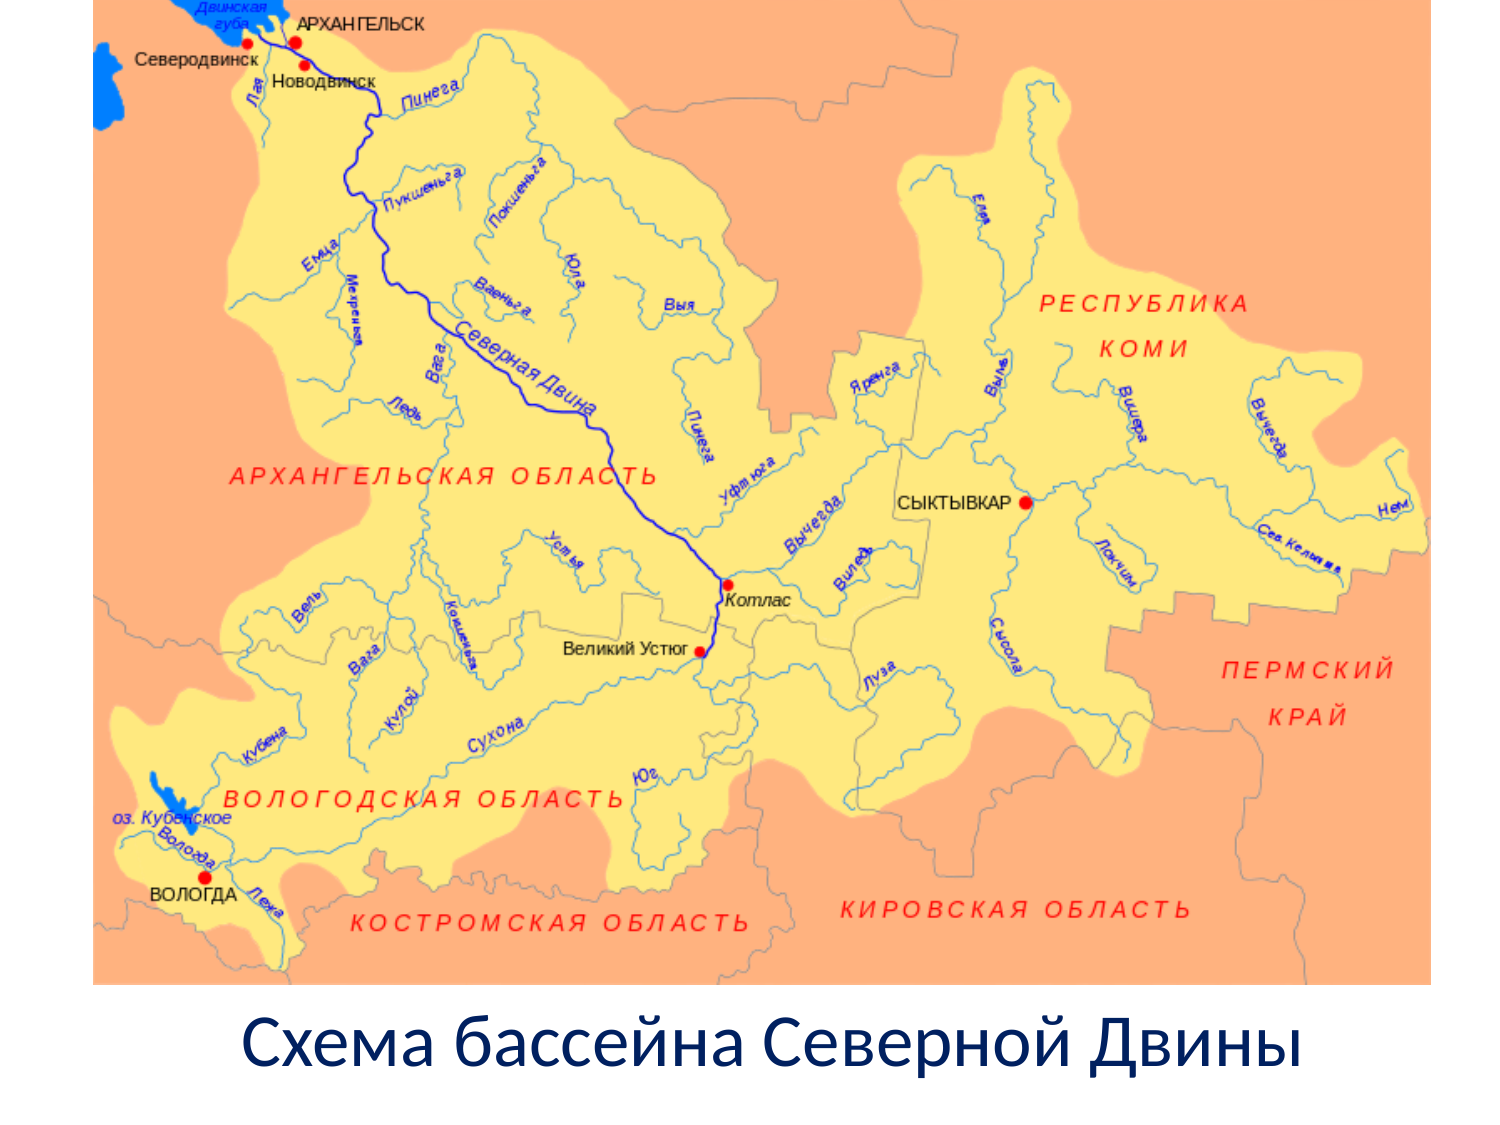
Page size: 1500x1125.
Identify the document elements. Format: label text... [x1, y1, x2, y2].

text_box Схема бассейна Северной Двины [163, 993, 1383, 1090]
picture [93, 0, 1431, 985]
